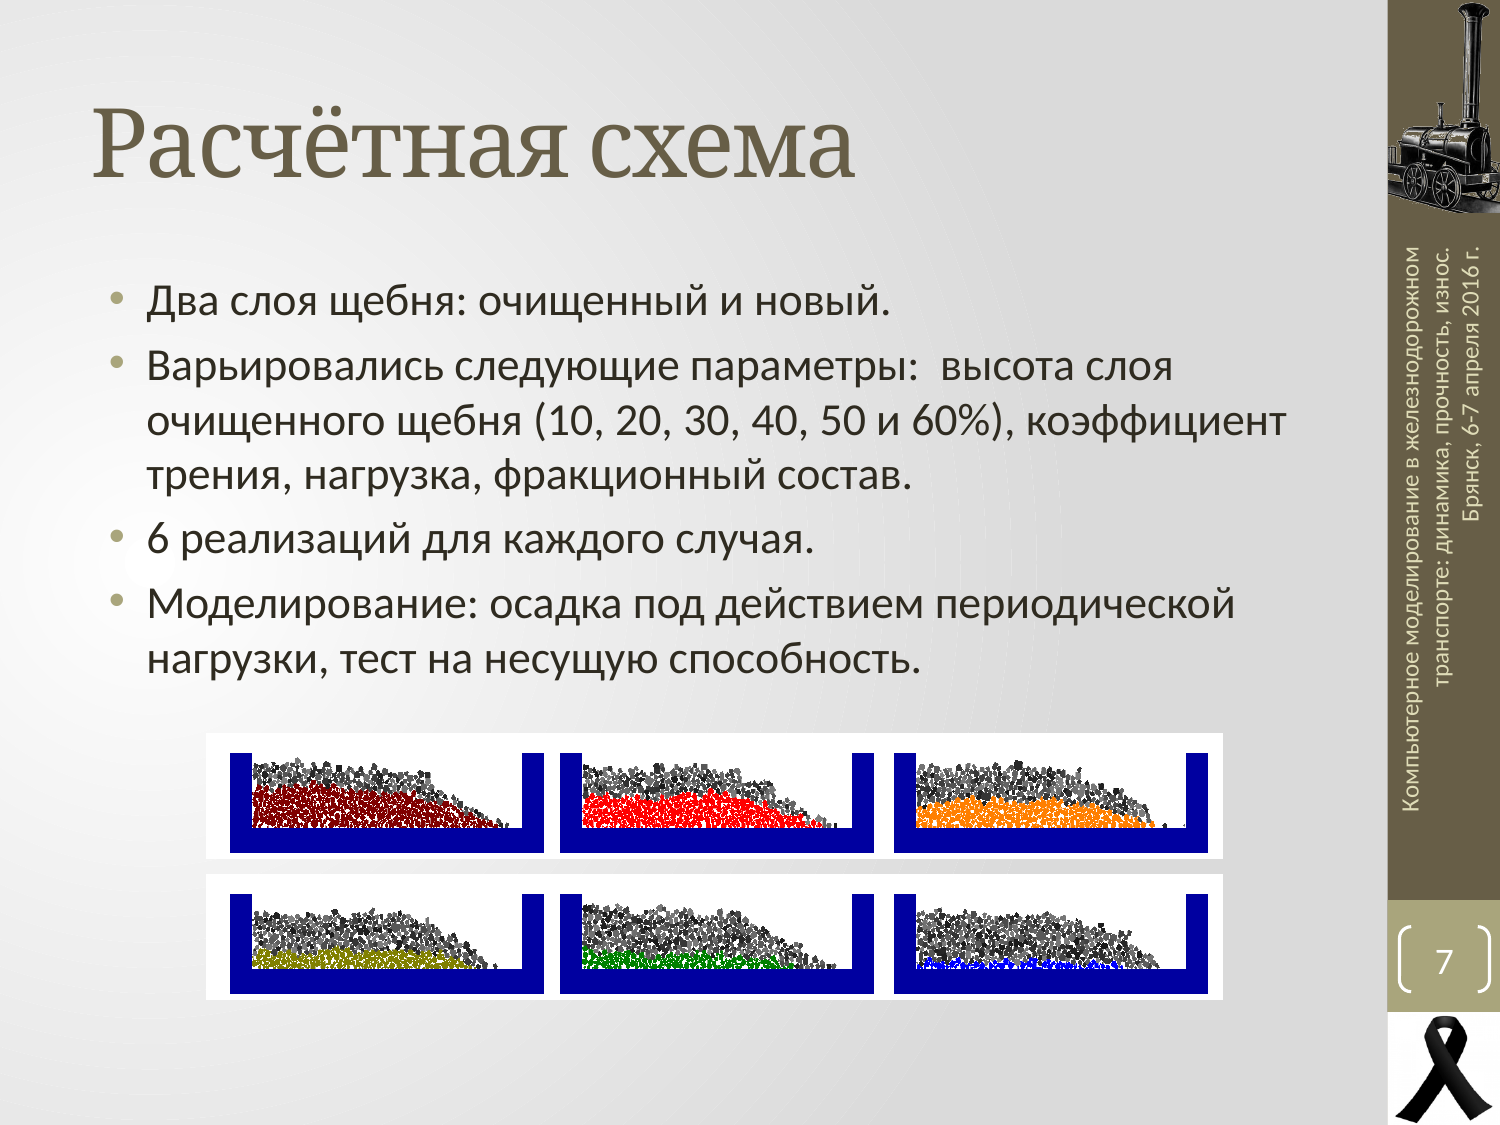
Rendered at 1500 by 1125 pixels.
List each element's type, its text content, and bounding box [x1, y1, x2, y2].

list Два слоя щебня: очищенный и новый. Варьировались следующие параметры: высота слоя очищенного щебня (10, 20, 30, 40, 50 и 60%), коэффициент трения, нагрузка, фракционный состав. 6 реализаций для каждого случая. Моделирование: осадка под действием периодической нагрузки, тест на несущую способность. [75, 262, 1325, 1050]
picture [1387, 1012, 1500, 1125]
picture [1388, 0, 1500, 213]
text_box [206, 733, 1223, 1000]
footer Компьютерное моделирование в железнодорожном транспорте: динамика, прочность, износ. Брянск, 6-7 апреля 2016 г. [1383, 231, 1495, 889]
title Расчётная схема [75, 45, 1325, 233]
slide_number 7 [1397, 925, 1492, 994]
